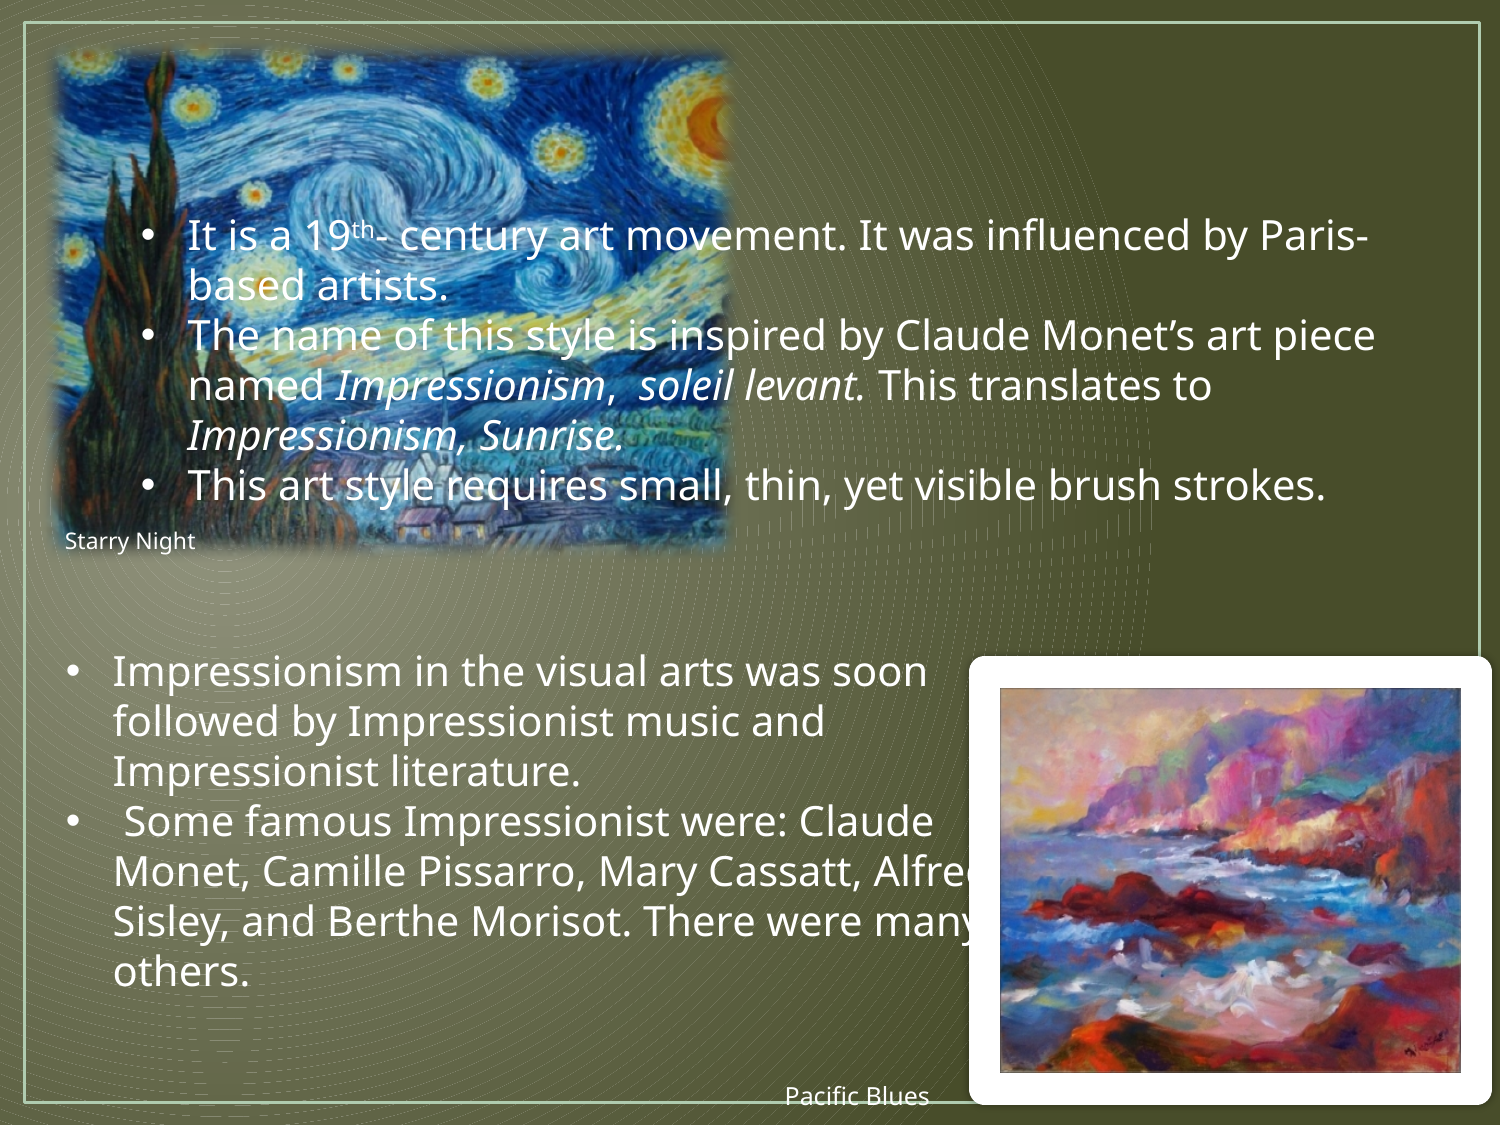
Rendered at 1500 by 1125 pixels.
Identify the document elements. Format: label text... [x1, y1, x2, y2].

picture [999, 687, 1462, 1074]
text_box Impressionism in the visual arts was soon followed by Impressionist music and Impressionist literature. Some famous Impressionist were: Claude Monet, Camille Pissarro, Mary Cassatt, Alfred Sisley, and Berthe Morisot. There were many others. [51, 637, 1014, 1048]
picture [40, 37, 742, 563]
text_box Pacific Blues [769, 1073, 1045, 1119]
text_box It is a 19th- century art movement. It was influenced by Paris-based artists. The name of this style is inspired by Claude Monet’s art piece named Impressionism, soleil levant. This translates to Impressionism, Sunrise. This art style requires small, thin, yet visible brush strokes. [749, 201, 1414, 517]
